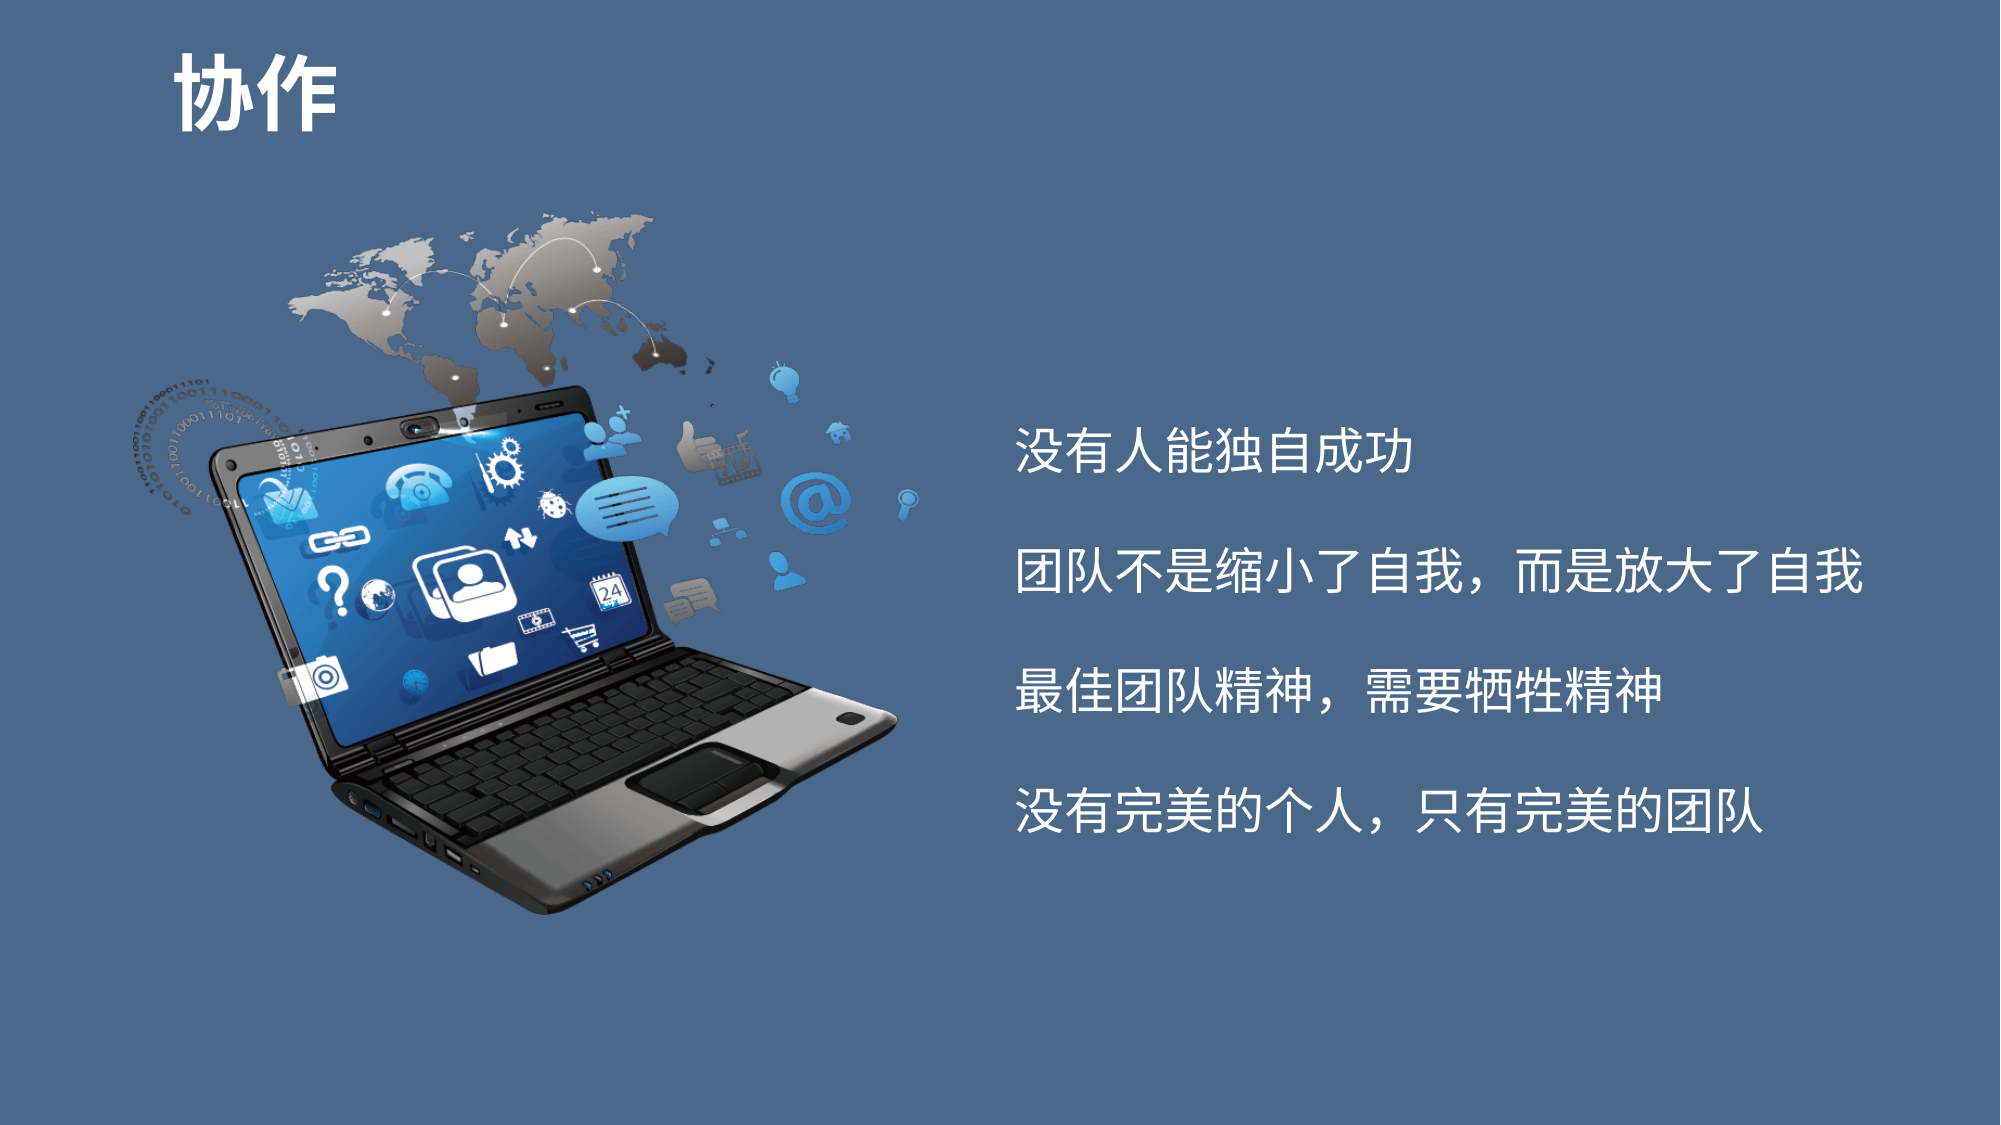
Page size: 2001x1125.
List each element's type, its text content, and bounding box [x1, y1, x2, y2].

picture [133, 210, 920, 915]
text_box 没有人能独自成功 团队不是缩小了自我，而是放大了自我 最佳团队精神，需要牺牲精神 没有完美的个人，只有完美的团队 [999, 352, 1911, 847]
text_box 协作 [156, 33, 354, 149]
